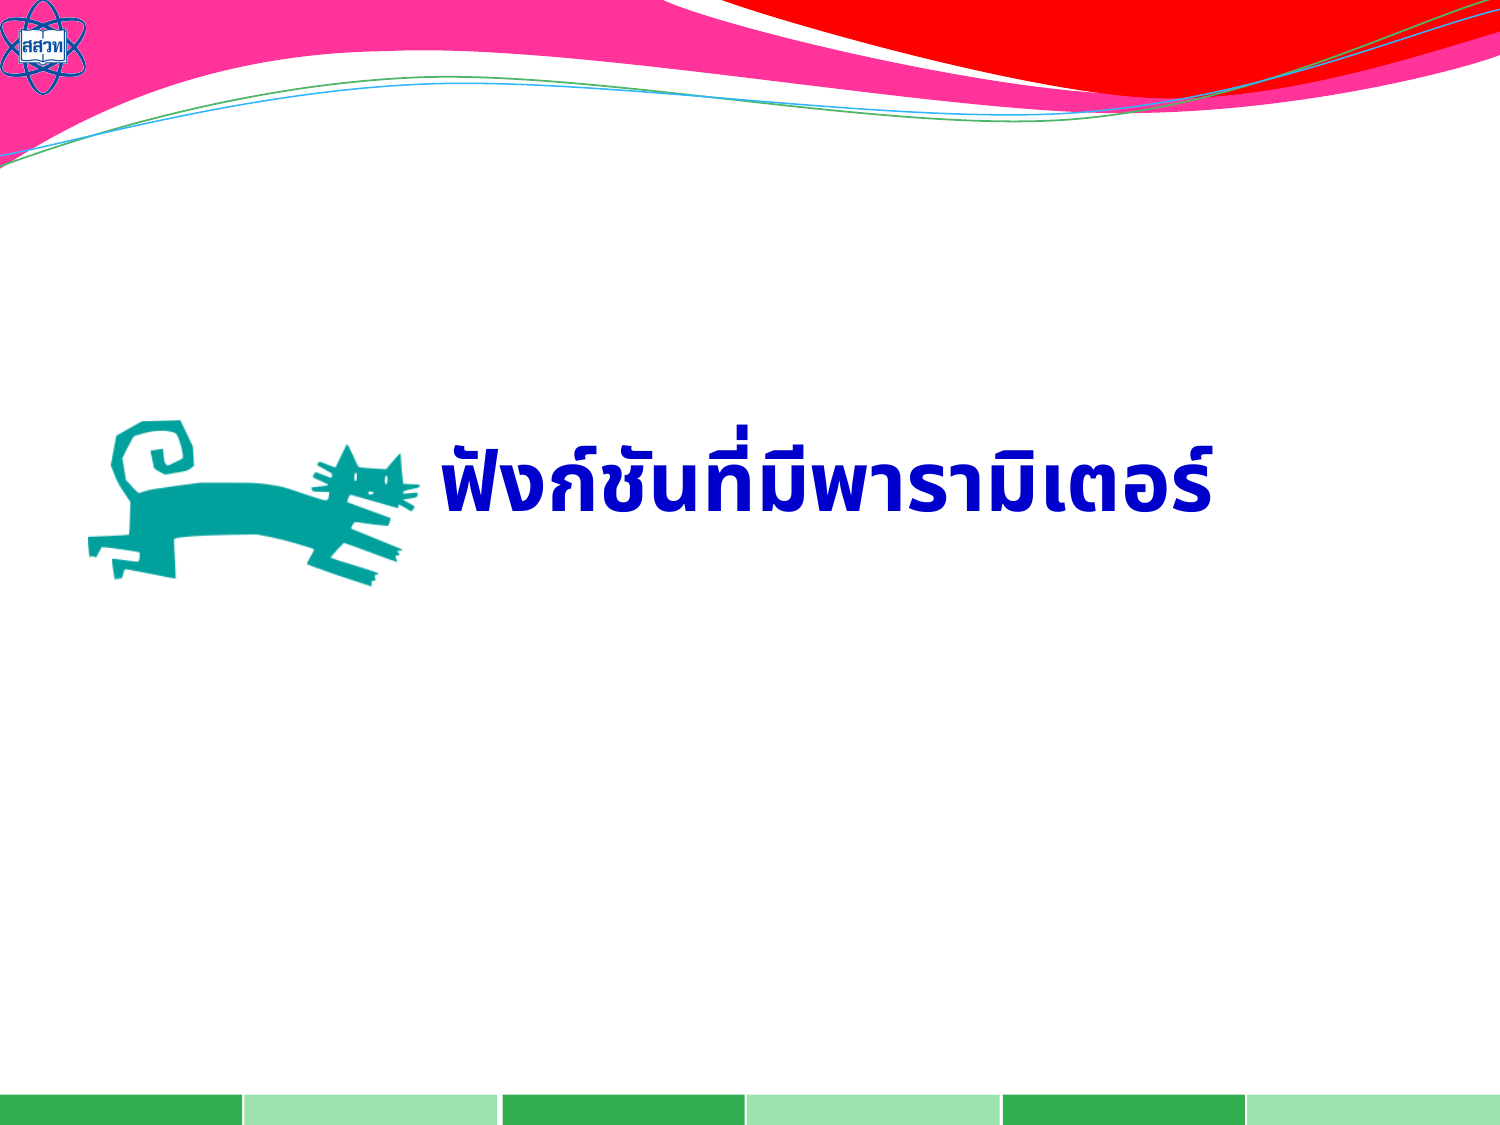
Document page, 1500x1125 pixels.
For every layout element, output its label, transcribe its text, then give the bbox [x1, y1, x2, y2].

picture [0, 0, 86, 95]
text_box ฟังก์ชันที่มีพารามิเตอร์ [420, 420, 1270, 536]
picture [88, 420, 420, 587]
table_cell [420, 422, 425, 536]
